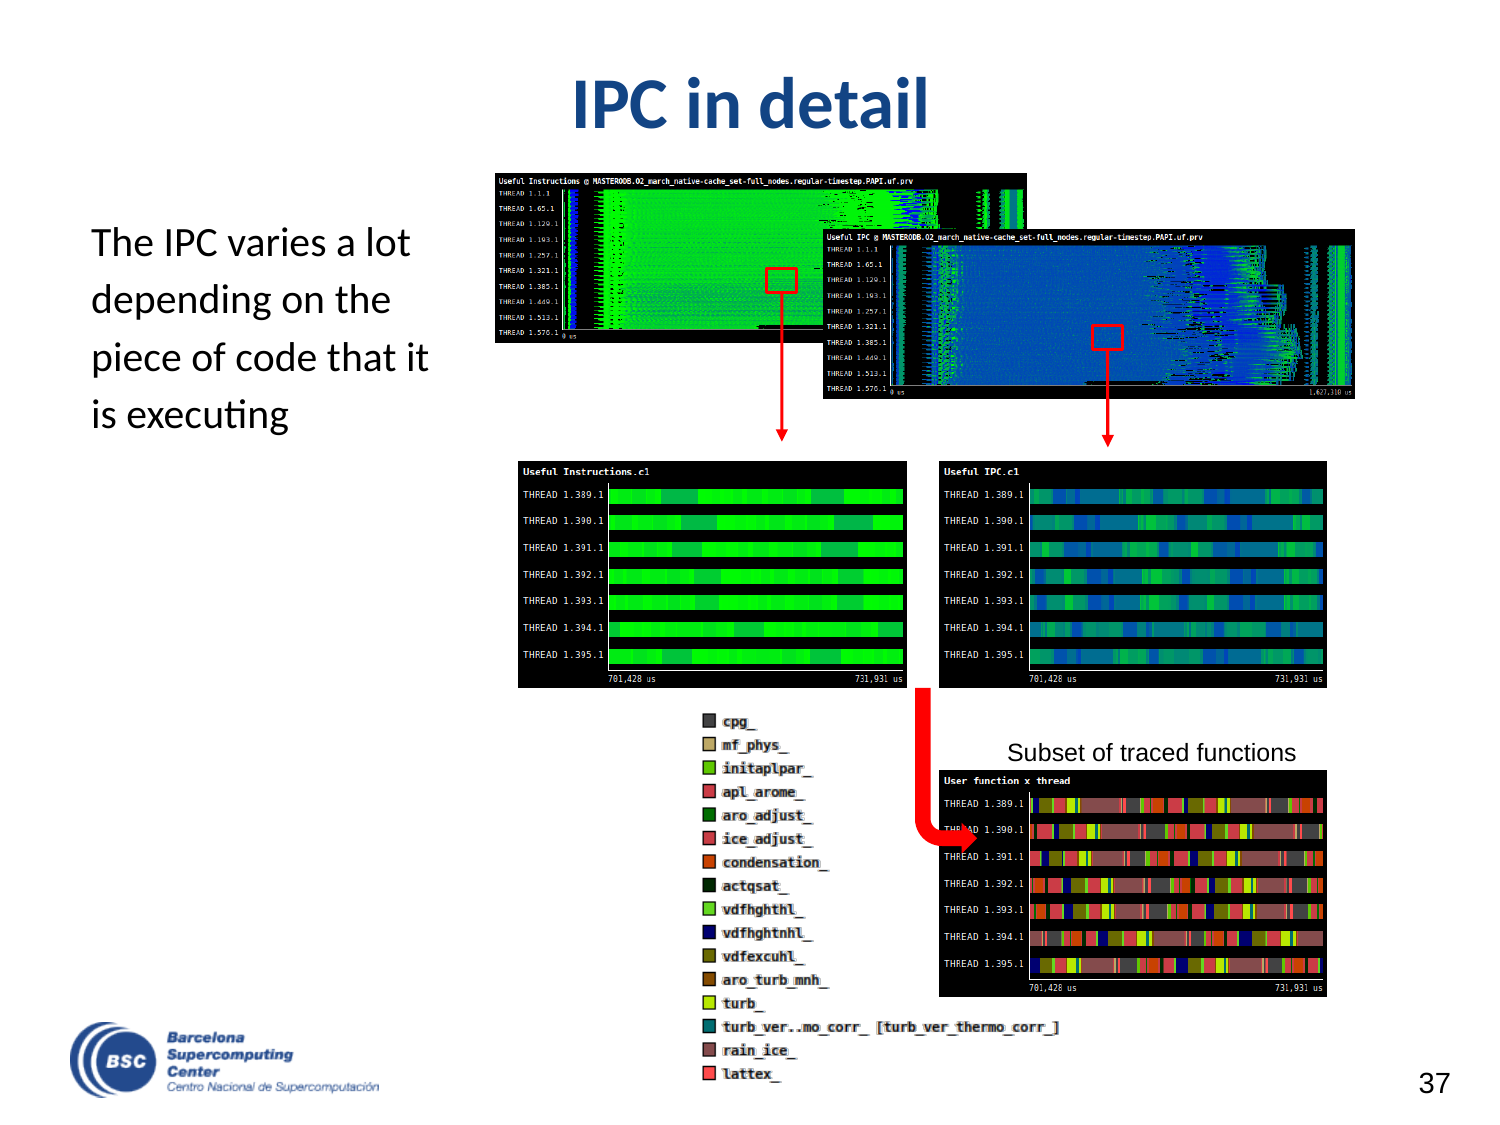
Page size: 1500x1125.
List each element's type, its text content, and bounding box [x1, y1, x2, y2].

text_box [495, 173, 1409, 1096]
title IPC in detail [76, 35, 1427, 174]
slide_number ‹#› [1403, 1038, 1494, 1125]
list The IPC varies a lot depending on the piece of code that it is executing [76, 199, 475, 502]
picture [70, 1022, 379, 1098]
